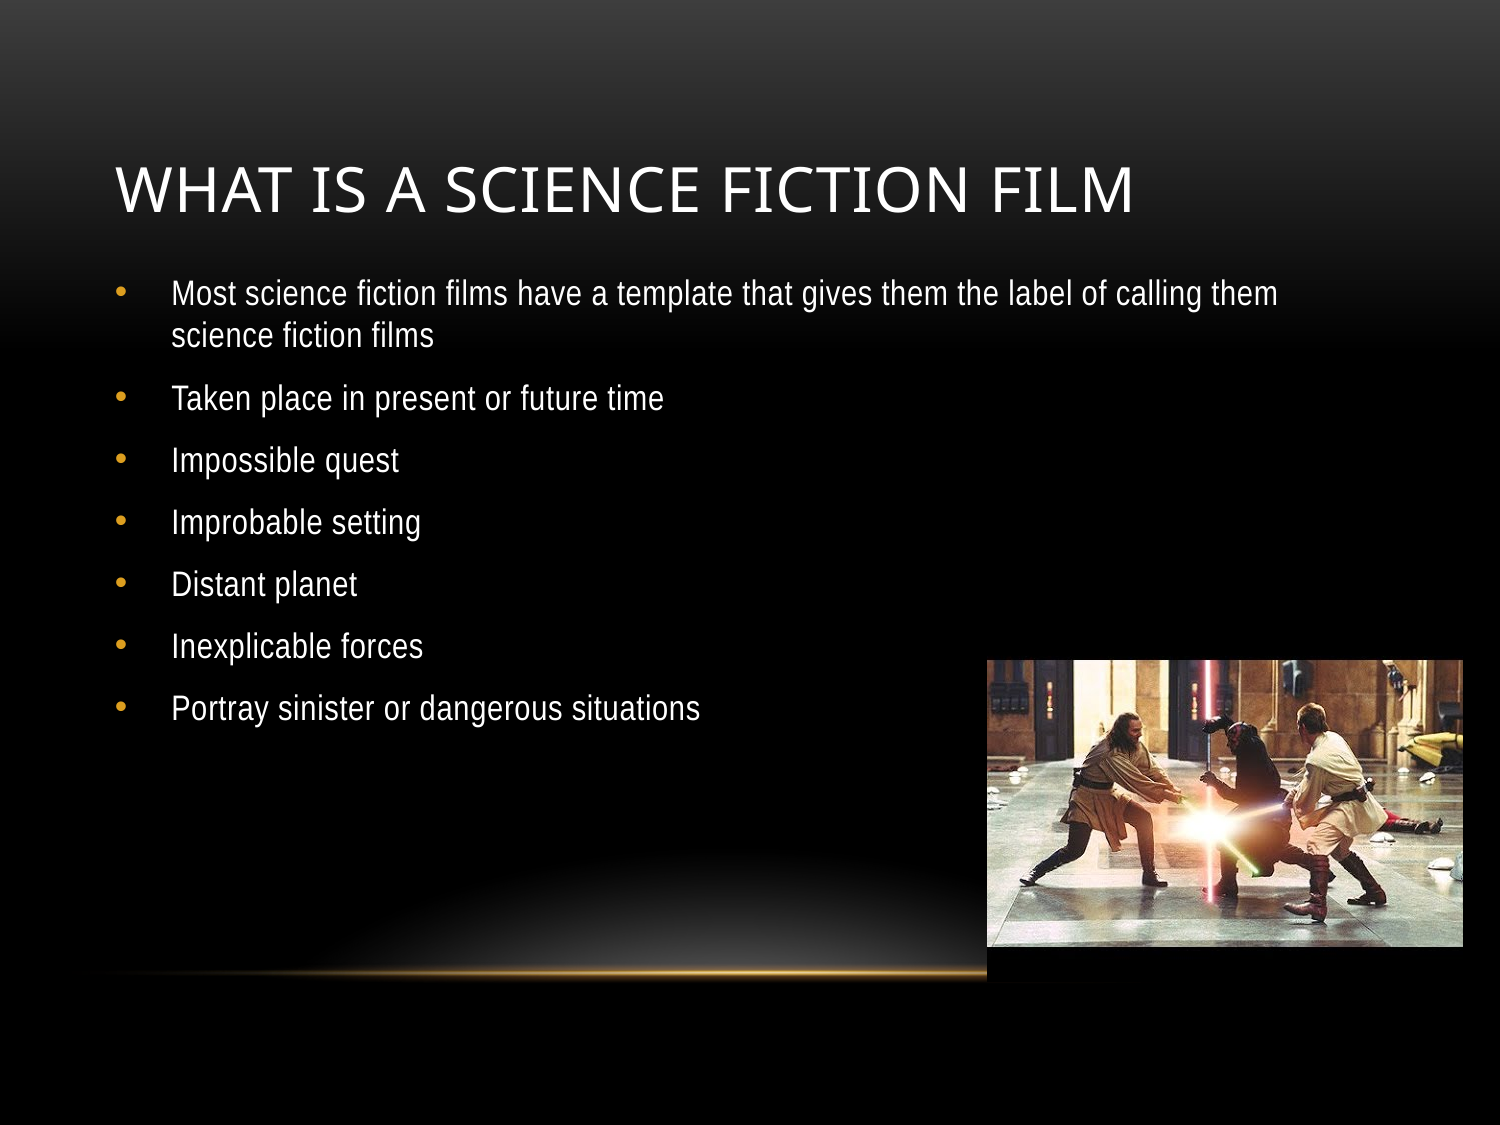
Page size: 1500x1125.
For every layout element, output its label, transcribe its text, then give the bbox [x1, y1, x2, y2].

picture [0, 0, 1500, 1125]
list Most science fiction films have a template that gives them the label of calling them science fiction films Taken place in present or future time Impossible quest Improbable setting Distant planet Inexplicable forces Portray sinister or dangerous situations [99, 262, 1400, 938]
title What is A Science Fiction Film [99, 45, 1400, 233]
